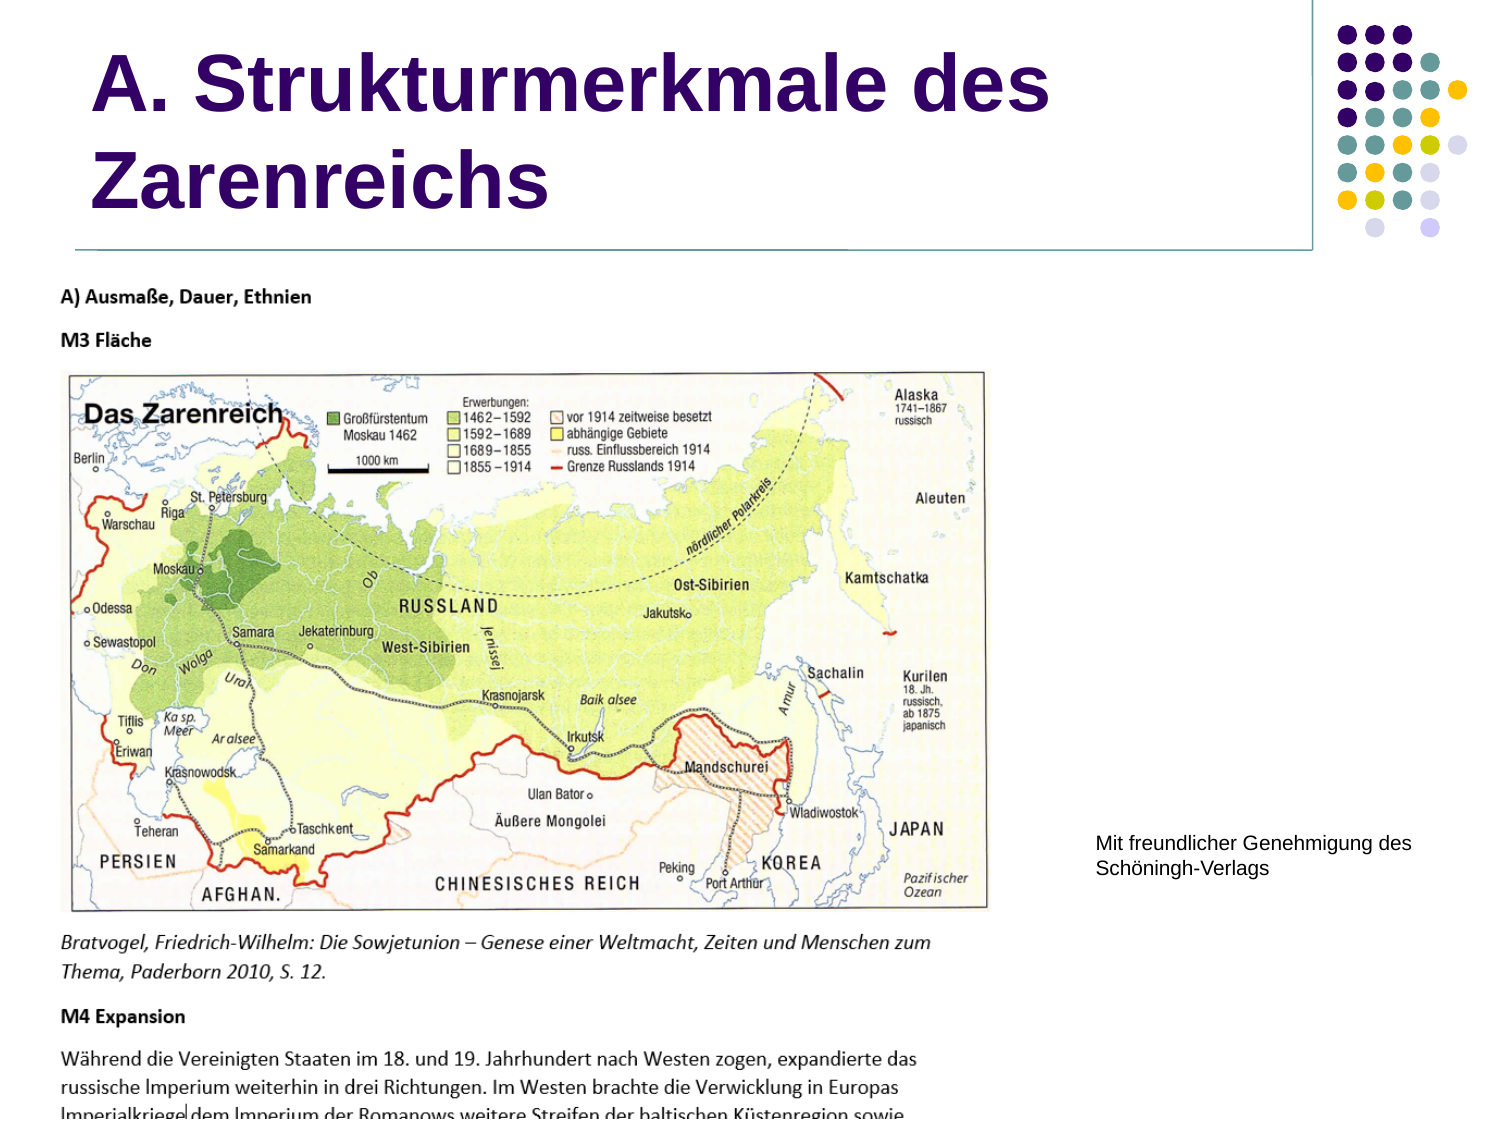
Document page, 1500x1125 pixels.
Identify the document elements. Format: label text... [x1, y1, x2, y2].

text_box Mit freundlicher Genehmigung des Schöningh-Verlags [1080, 822, 1447, 887]
picture [40, 273, 1022, 1119]
title A. Strukturmerkmale des Zarenreichs [74, 19, 1313, 233]
